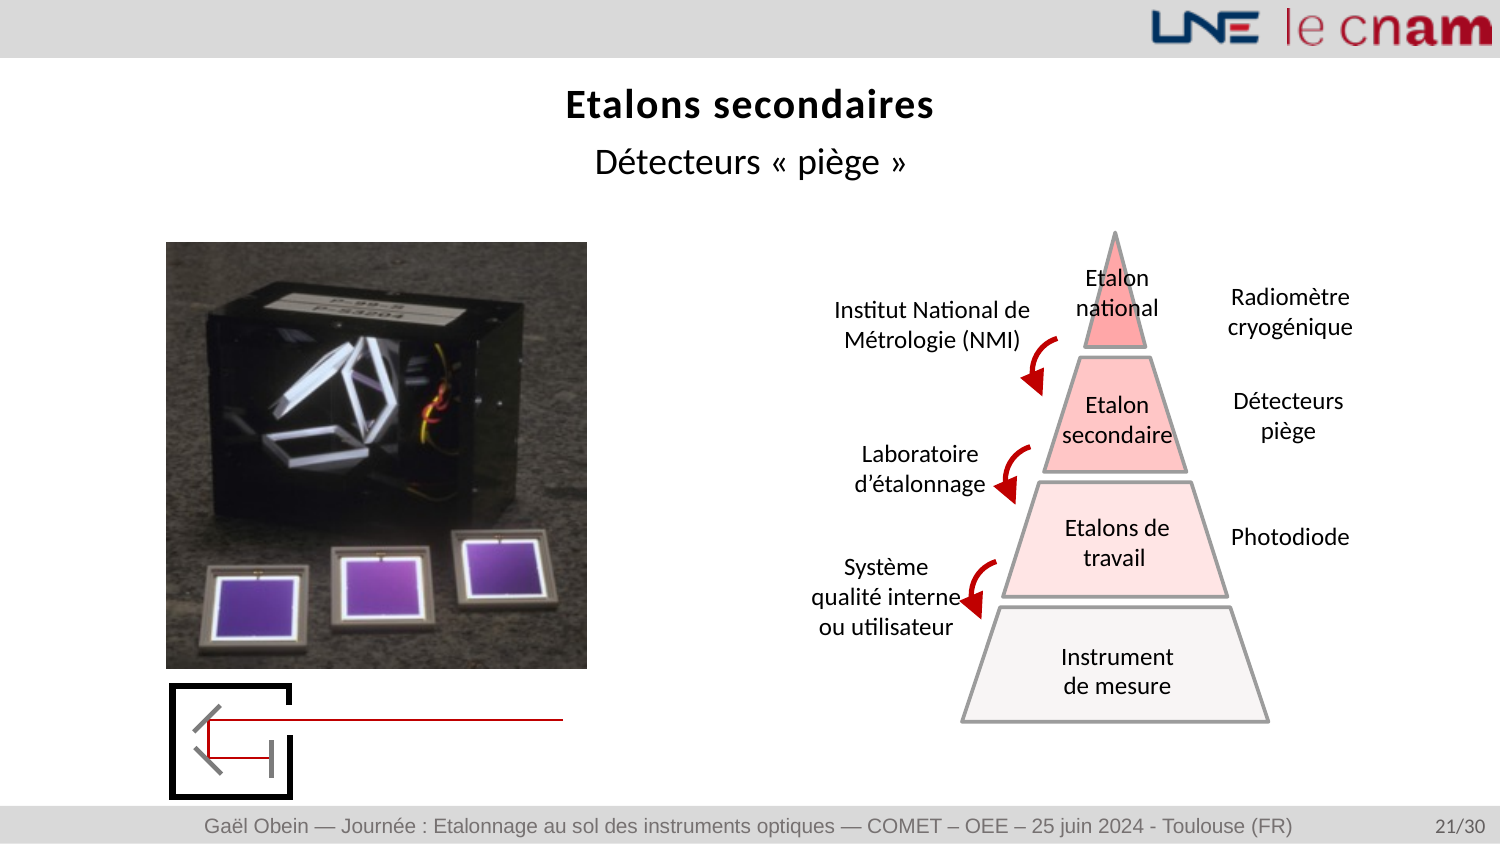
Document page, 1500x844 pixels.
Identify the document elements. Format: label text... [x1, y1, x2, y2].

text_box [290, 719, 564, 756]
text_box Détecteurs « piège » [568, 130, 935, 190]
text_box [193, 705, 221, 732]
picture [1150, 8, 1276, 46]
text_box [194, 747, 222, 775]
text_box [171, 685, 291, 798]
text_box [790, 211, 1385, 733]
picture [166, 242, 587, 669]
text_box Etalons secondaires [35, 58, 1465, 153]
picture [1287, 8, 1492, 46]
